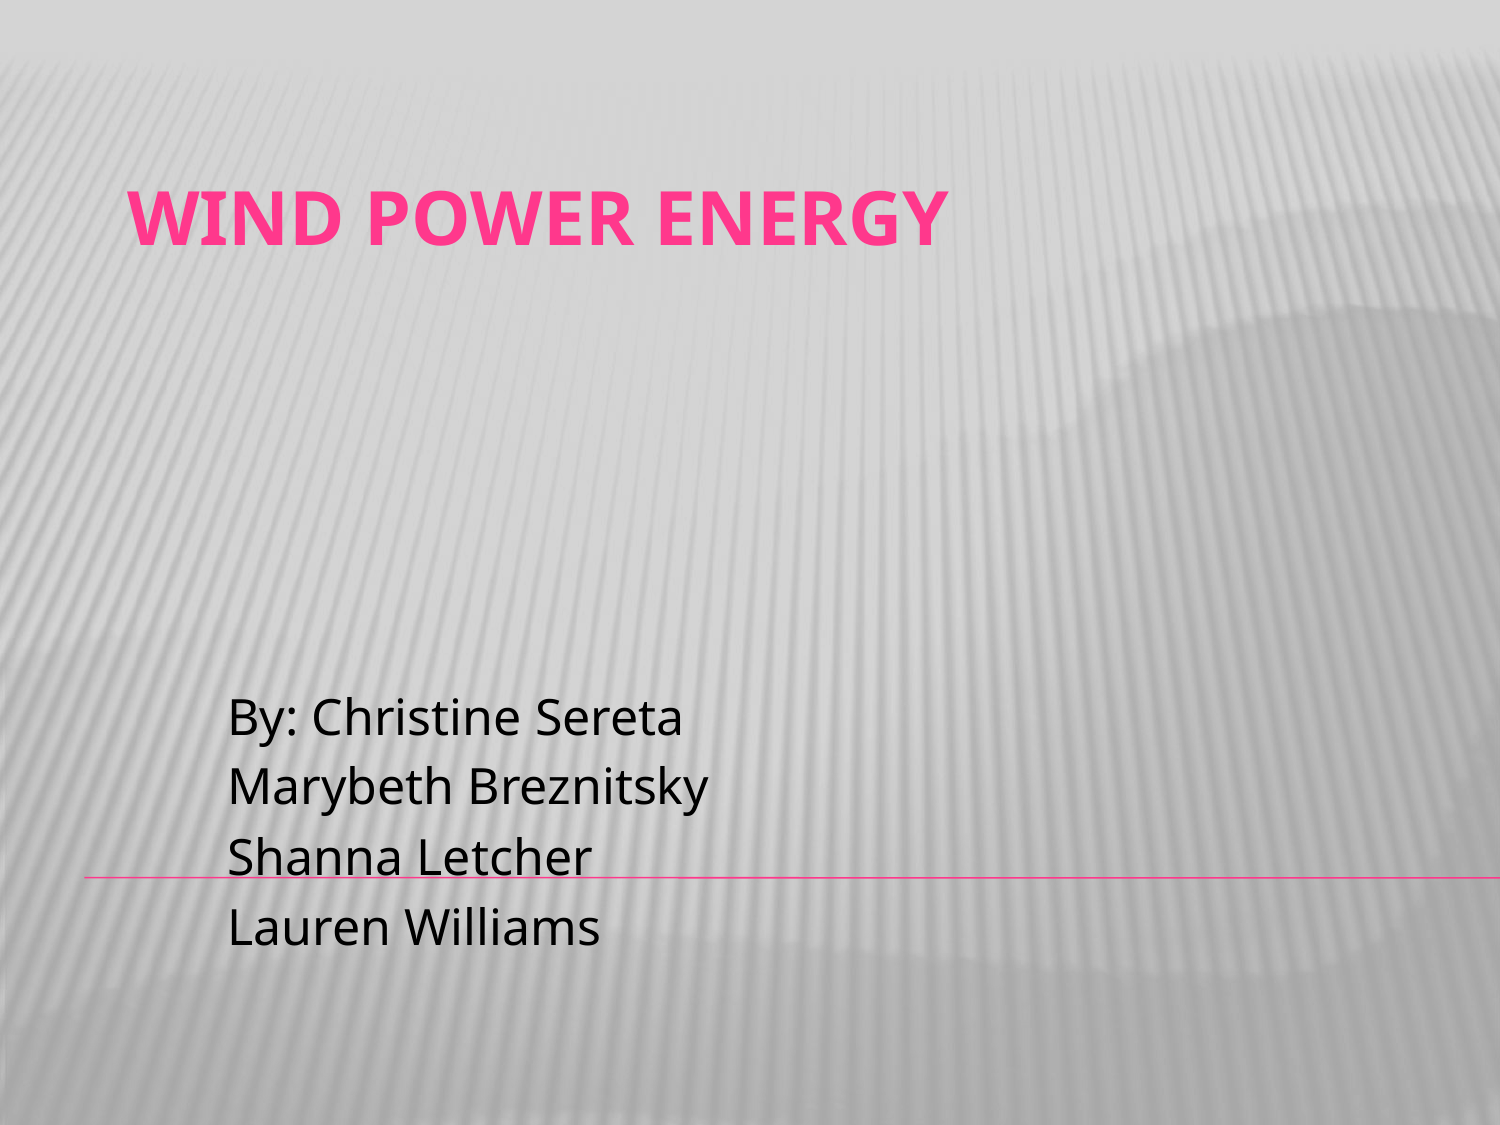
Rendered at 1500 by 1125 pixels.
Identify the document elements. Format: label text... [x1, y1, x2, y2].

subtitle By: Christine Sereta Marybeth Breznitsky Shanna Letcher Lauren Williams [212, 675, 1263, 963]
title Wind Power Energy [112, 162, 1388, 591]
